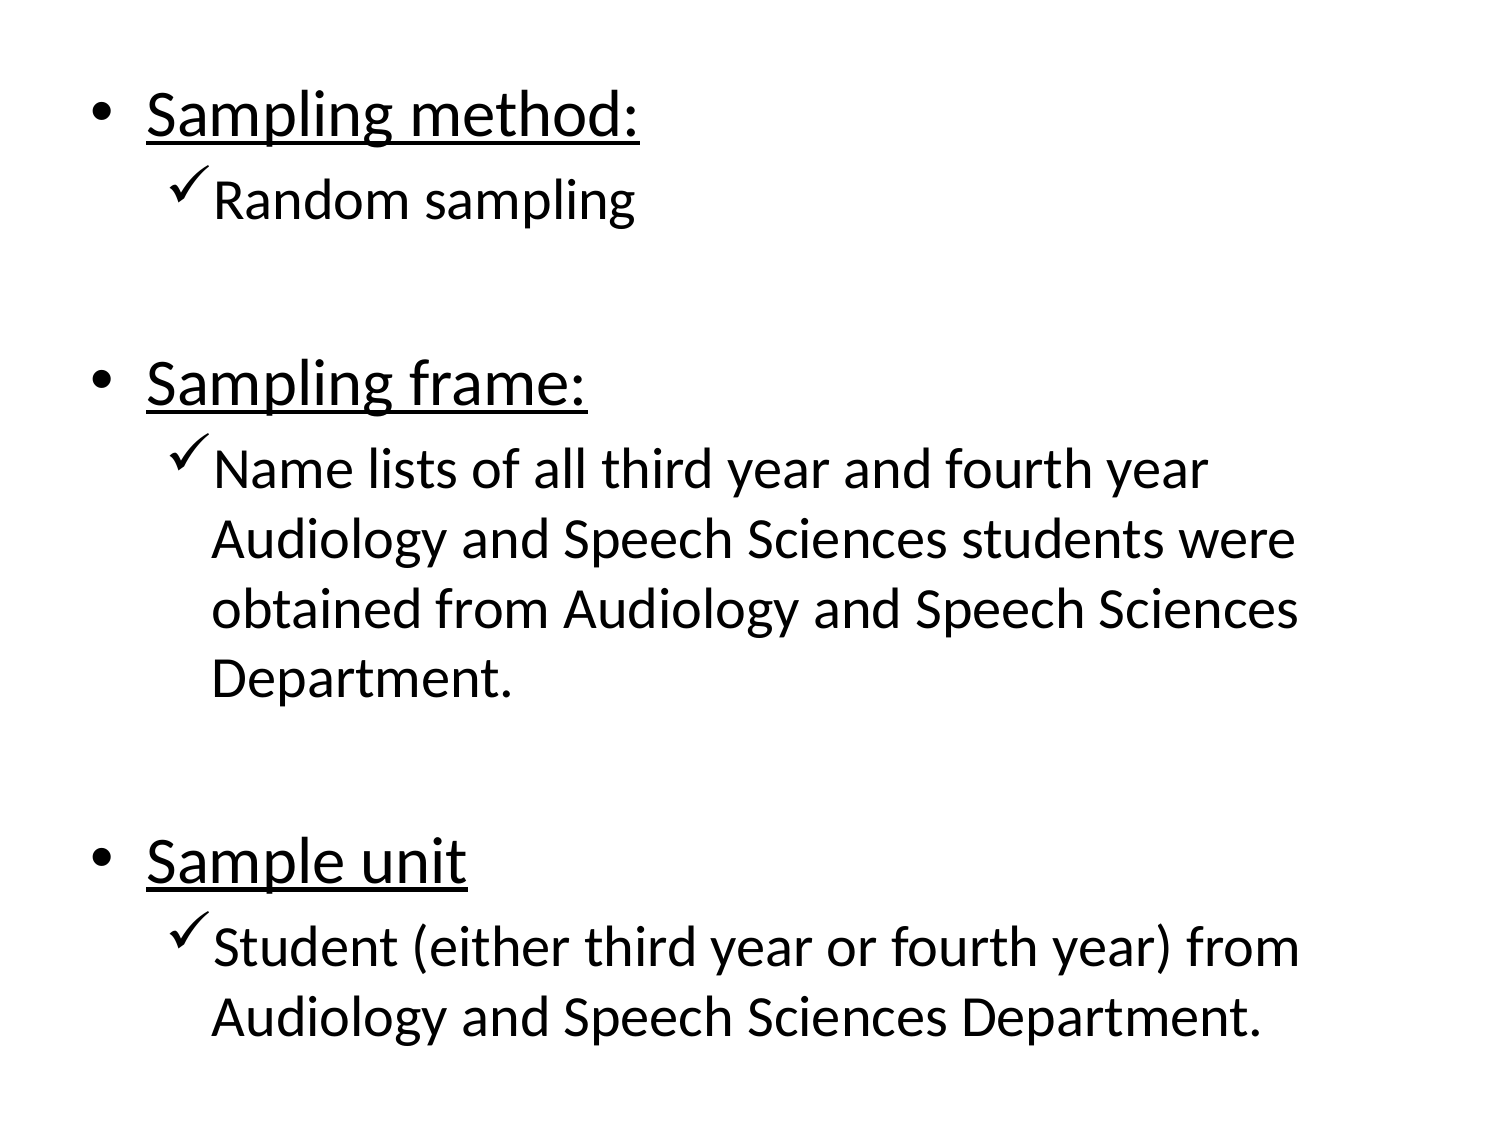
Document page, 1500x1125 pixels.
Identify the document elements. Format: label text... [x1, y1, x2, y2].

list Sampling method: Random sampling Sampling frame: Name lists of all third year and fourth year Audiology and Speech Sciences students were obtained from Audiology and Speech Sciences Department. Sample unit Student (either third year or fourth year) from Audiology and Speech Sciences Department. [75, 62, 1438, 1074]
